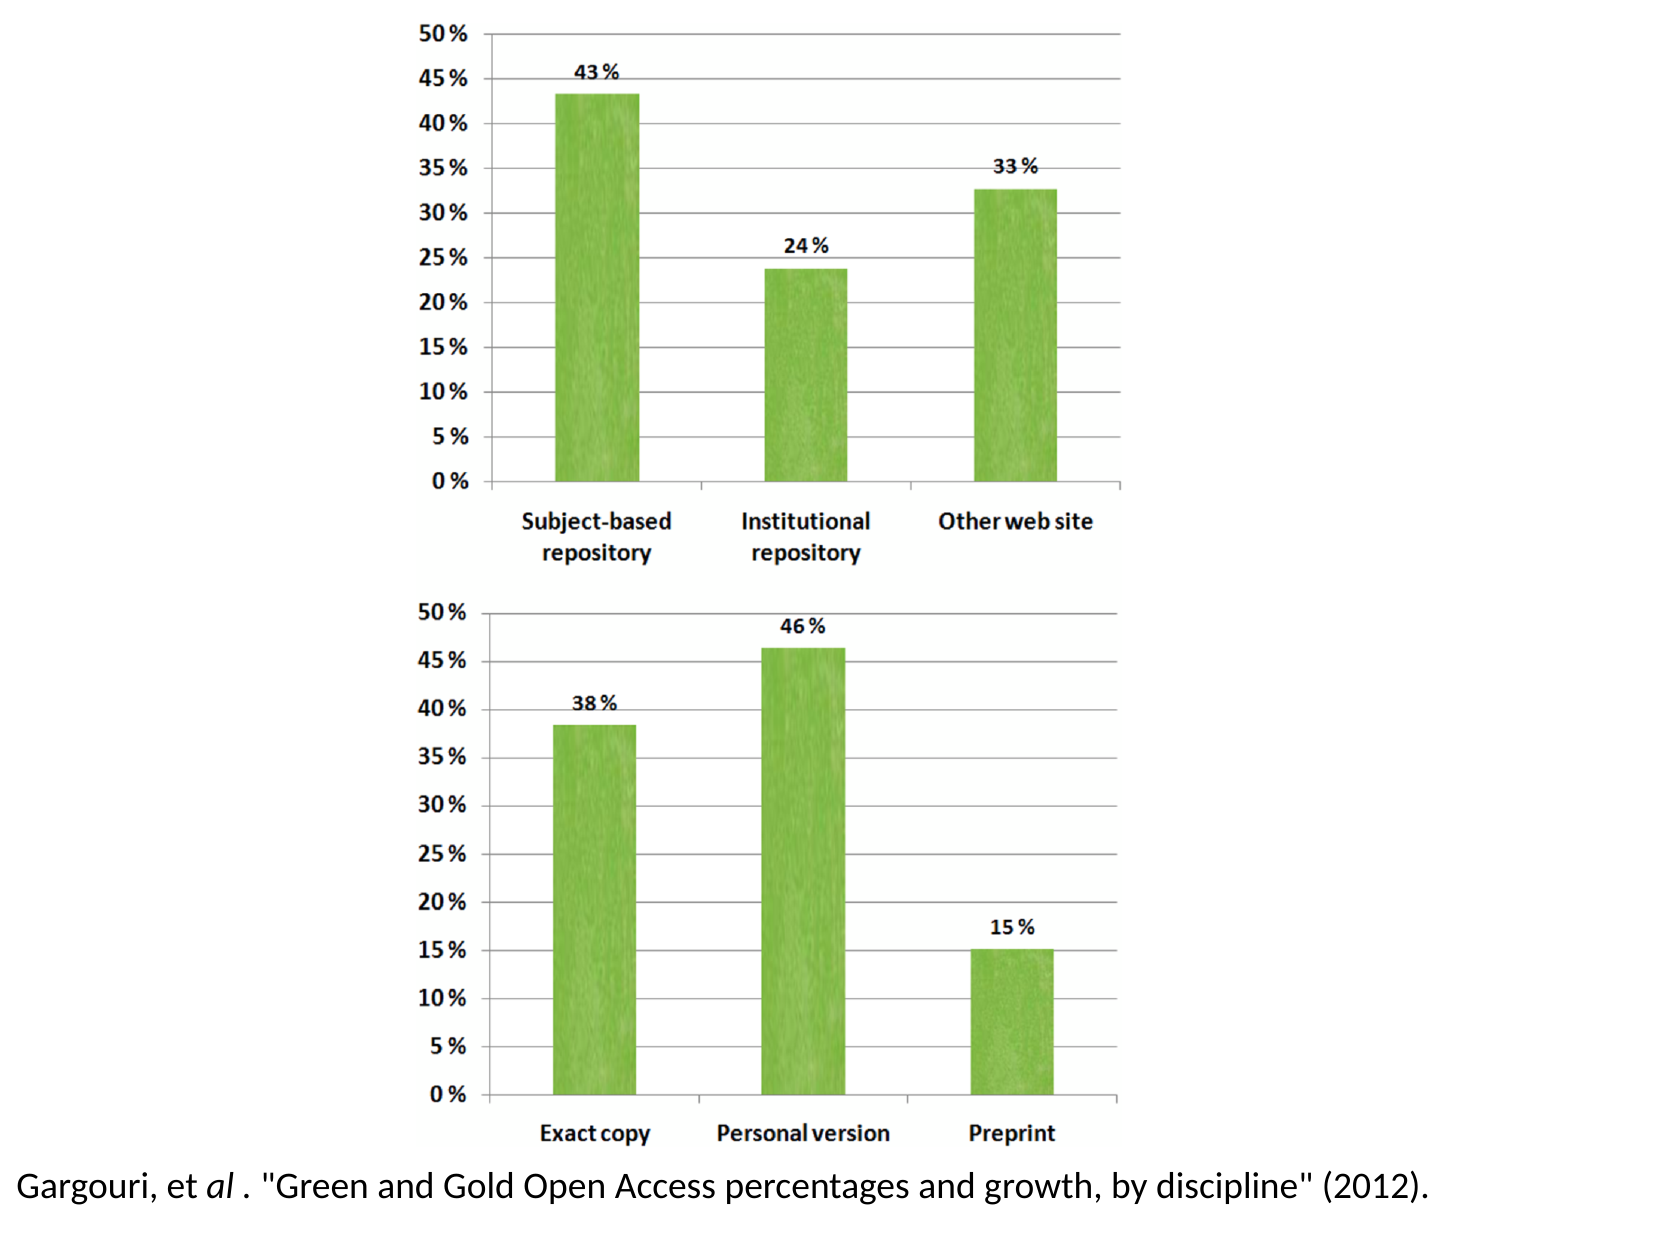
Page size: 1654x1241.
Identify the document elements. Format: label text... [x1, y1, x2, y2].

picture [409, 16, 1128, 1153]
text_box Gargouri, et al . "Green and Gold Open Access percentages and growth, by discipline" (2012). [0, 1152, 1641, 1214]
